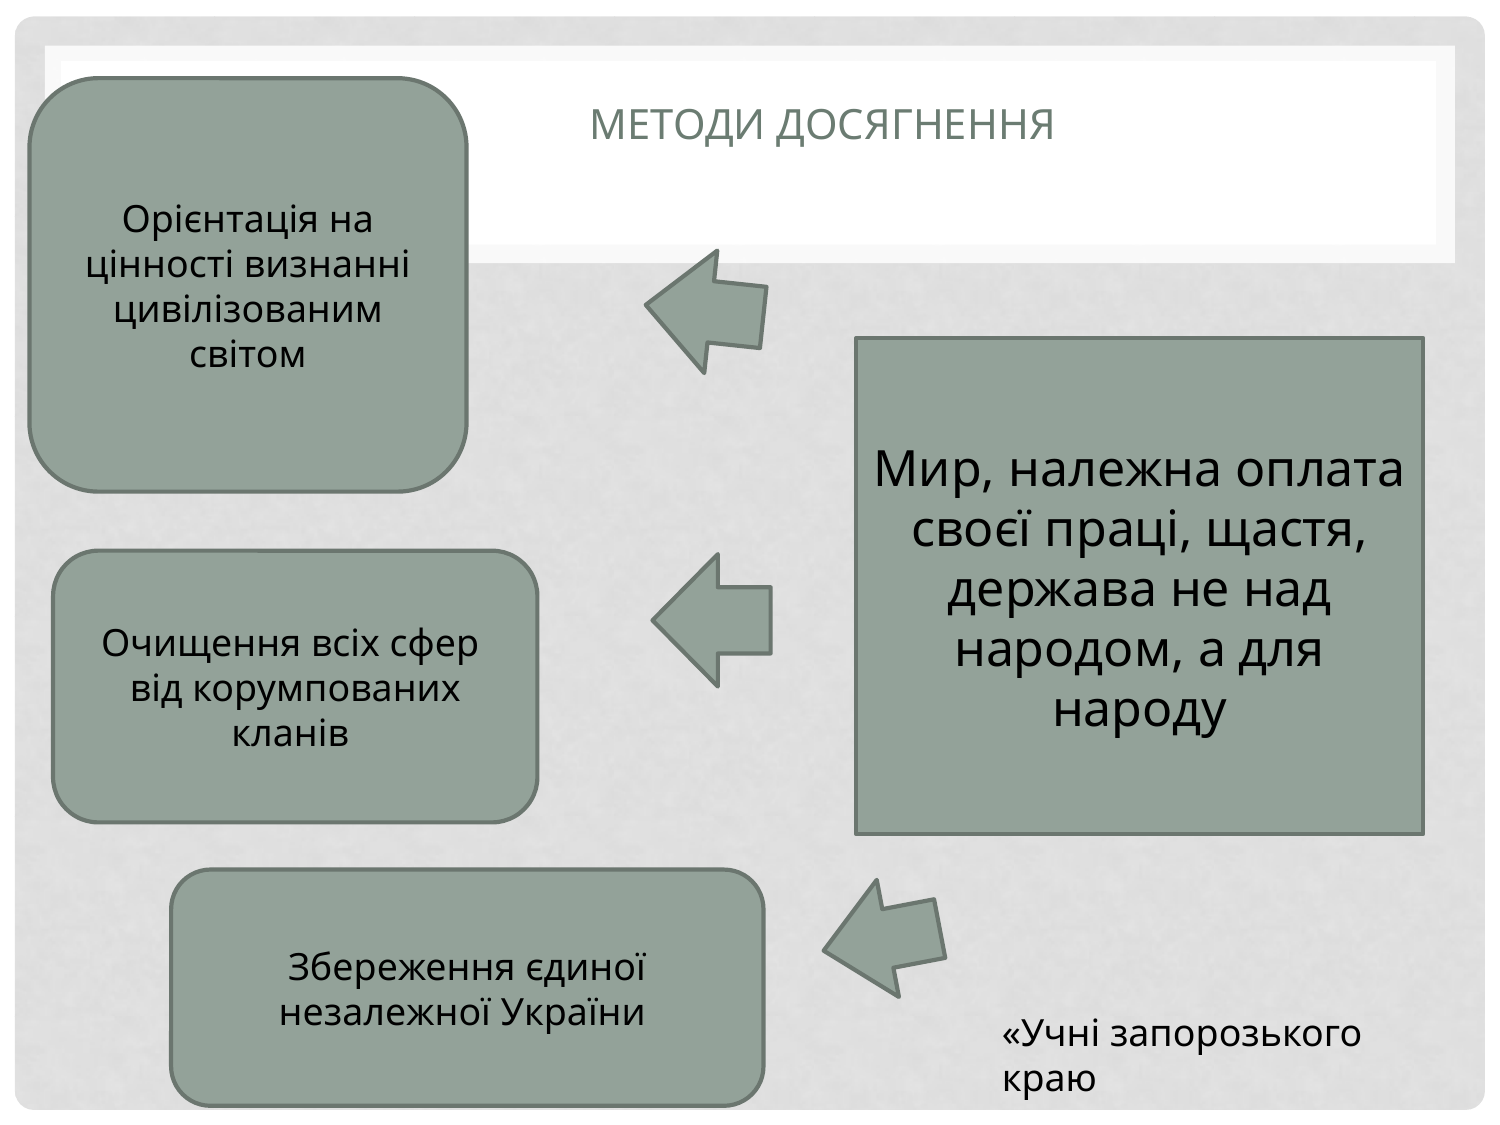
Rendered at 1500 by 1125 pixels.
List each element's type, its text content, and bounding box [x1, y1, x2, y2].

text_box Мир, належна оплата своєї праці, щастя, держава не над народом, а для народу [856, 338, 1424, 835]
text_box [645, 250, 767, 374]
text_box «Учні запорозького краю [986, 1001, 1421, 1062]
text_box Орієнтація на цінності визнанні цивілізованим світом [29, 78, 467, 492]
text_box Очищення всіх сфер від корумпованих кланів [53, 550, 538, 823]
title МЕТОДИ ДОСЯГНЕННЯ [509, 19, 1136, 226]
text_box Збереження єдиної незалежної України [171, 869, 764, 1106]
text_box [823, 879, 946, 997]
text_box [652, 554, 771, 687]
picture [14, 16, 1485, 1110]
